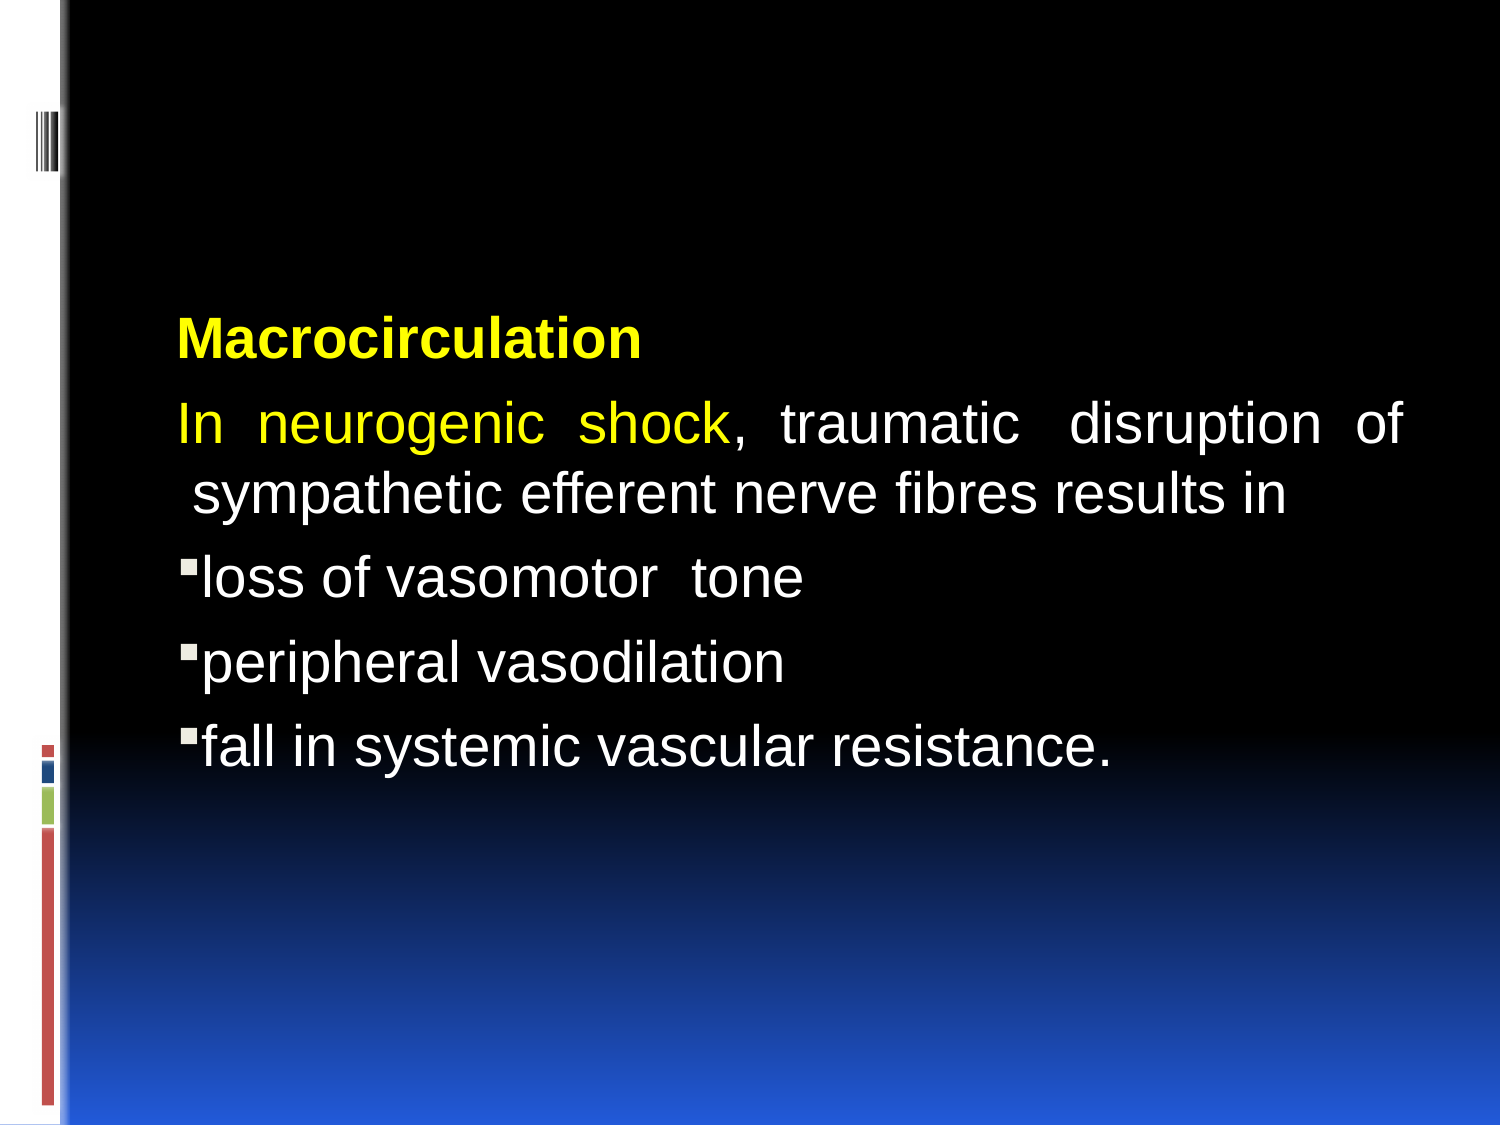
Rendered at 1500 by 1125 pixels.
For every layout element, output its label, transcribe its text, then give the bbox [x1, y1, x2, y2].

list Macrocirculation In neurogenic shock, traumatic disruption of sympathetic efferent nerve fibres results in loss of vasomotor tone peripheral vasodilation fall in systemic vascular resistance. [149, 292, 1426, 1043]
